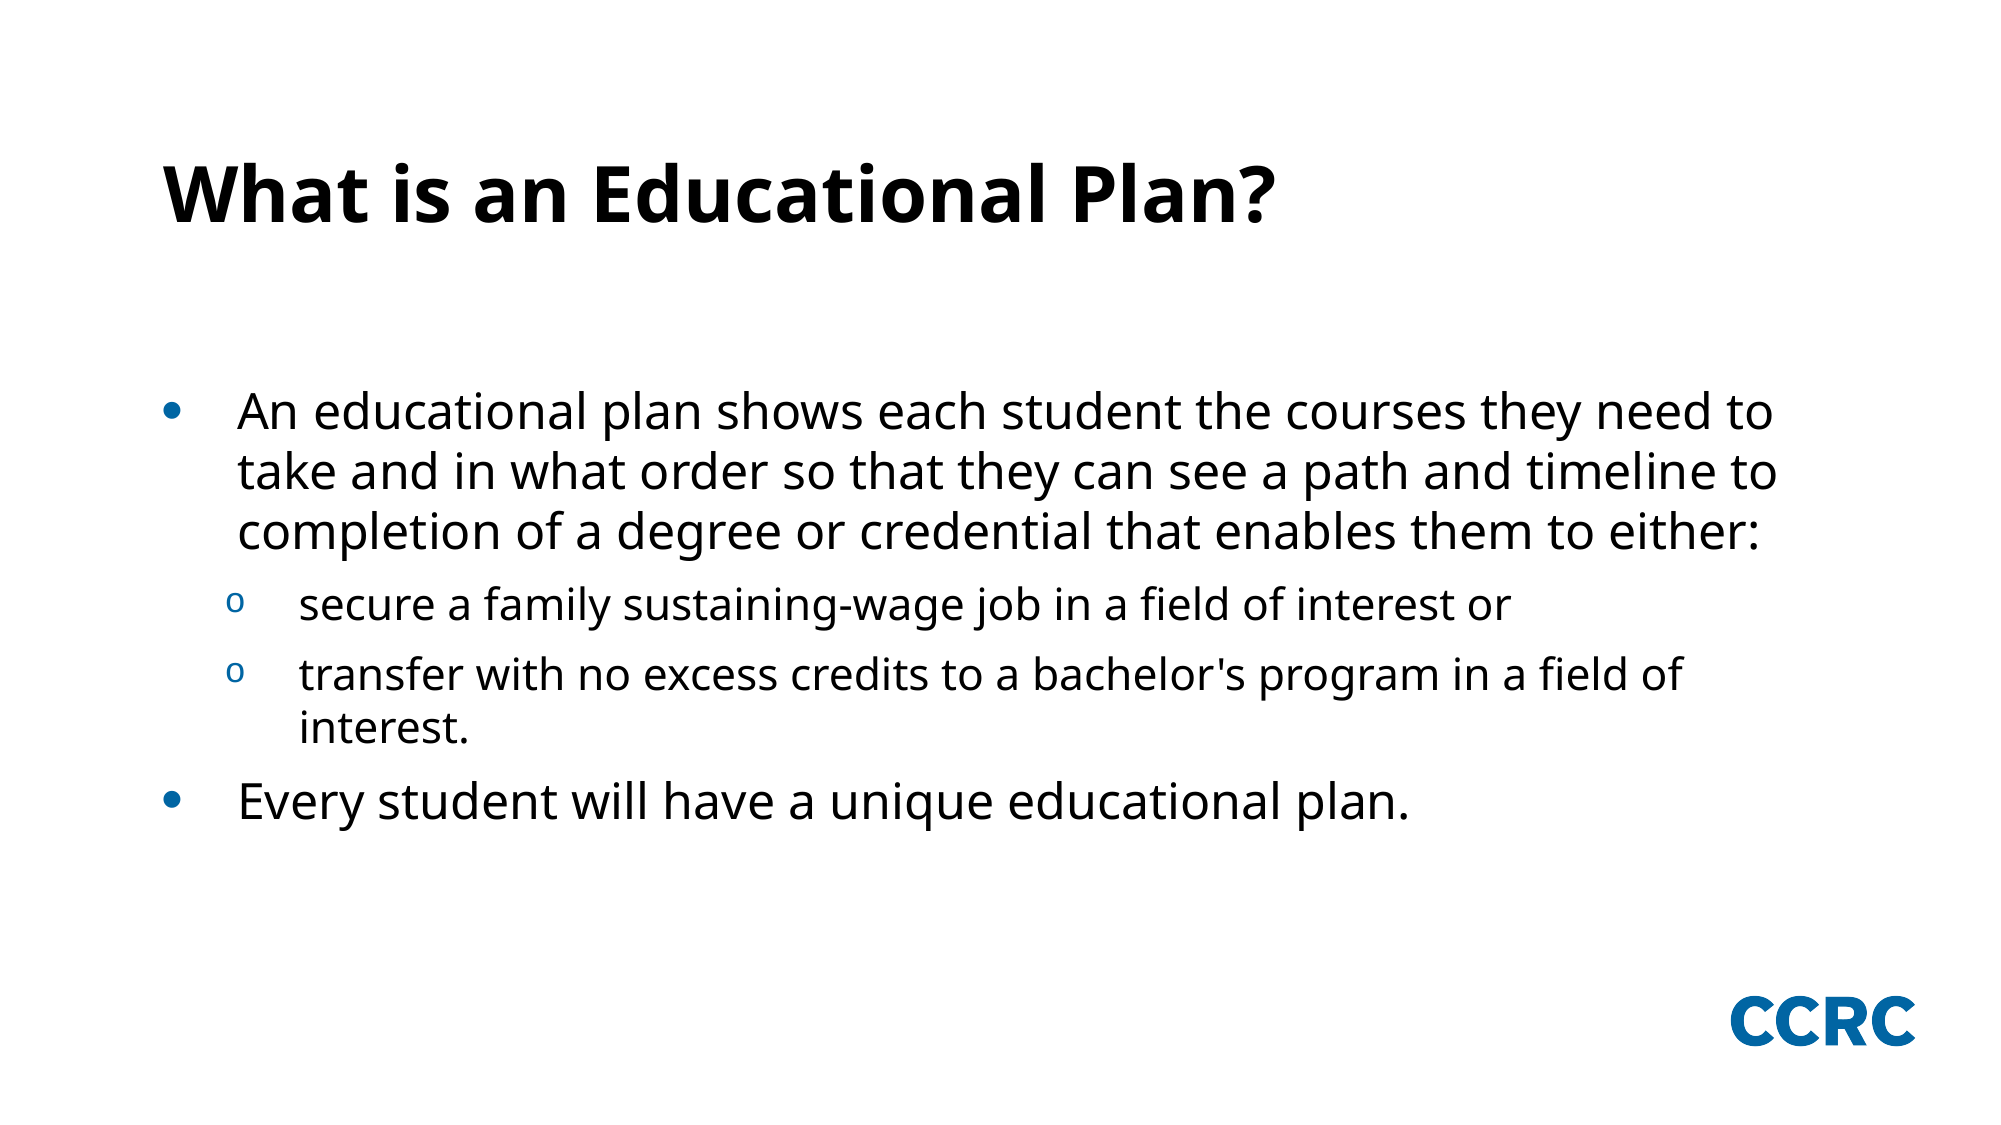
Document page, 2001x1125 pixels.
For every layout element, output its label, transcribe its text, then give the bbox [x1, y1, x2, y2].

picture [1727, 987, 1919, 1055]
list An educational plan shows each student the courses they need to take and in what order so that they can see a path and timeline to completion of a degree or credential that enables them to either: secure a family sustaining-wage job in a field of interest or transfer with no excess credits to a bachelor's program in a field of interest. Every student will have a unique educational plan. [140, 359, 1851, 1001]
title What is an Educational Plan? [143, 124, 1853, 312]
